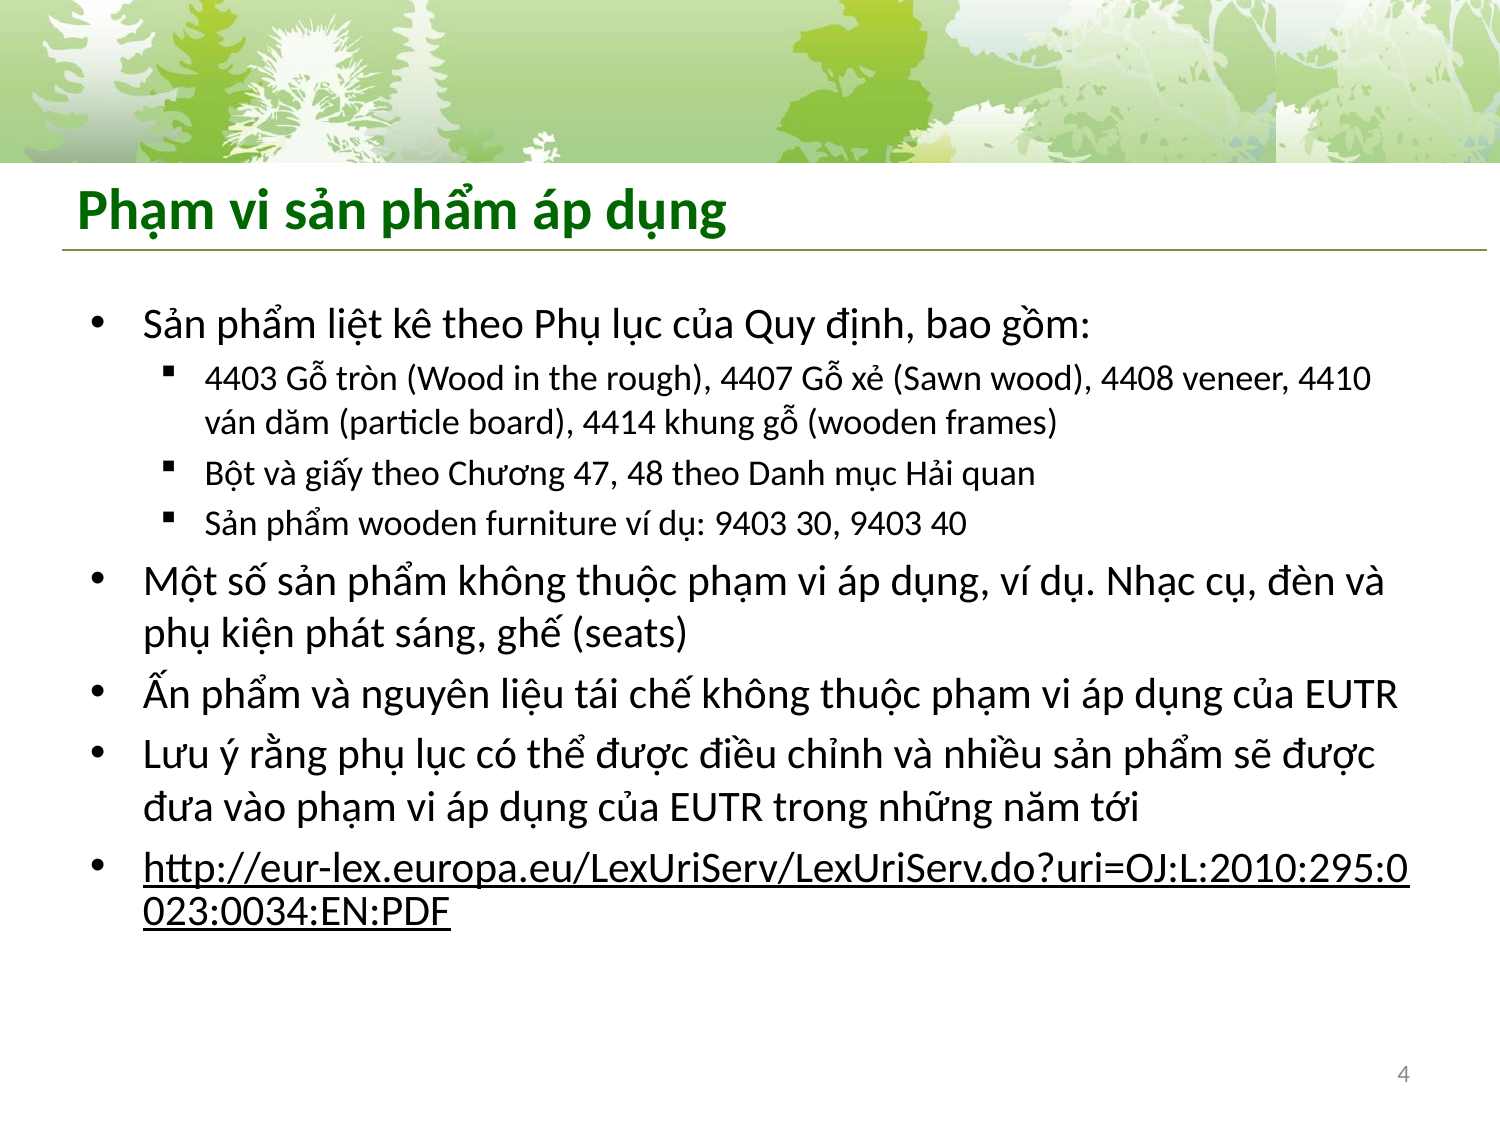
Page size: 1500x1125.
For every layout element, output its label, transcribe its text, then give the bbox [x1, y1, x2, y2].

picture [0, 0, 1500, 163]
list Sản phẩm liệt kê theo Phụ lục của Quy định, bao gồm: 4403 Gỗ tròn (Wood in the rough), 4407 Gỗ xẻ (Sawn wood), 4408 veneer, 4410 ván dăm (particle board), 4414 khung gỗ (wooden frames) Bột và giấy theo Chương 47, 48 theo Danh mục Hải quan Sản phẩm wooden furniture ví dụ: 9403 30, 9403 40 Một số sản phẩm không thuộc phạm vi áp dụng, ví dụ. Nhạc cụ, đèn và phụ kiện phát sáng, ghế (seats) Ấn phẩm và nguyên liệu tái chế không thuộc phạm vi áp dụng của EUTR Lưu ý rằng phụ lục có thể được điều chỉnh và nhiều sản phẩm sẽ được đưa vào phạm vi áp dụng của EUTR trong những năm tới http://eur-lex.europa.eu/LexUriServ/LexUriServ.do?uri=OJ:L:2010:295:0023:0034:EN:PDF [75, 287, 1425, 1005]
slide_number 4 [1074, 1042, 1425, 1103]
title Phạm vi sản phẩm áp dụng [62, 174, 1350, 238]
